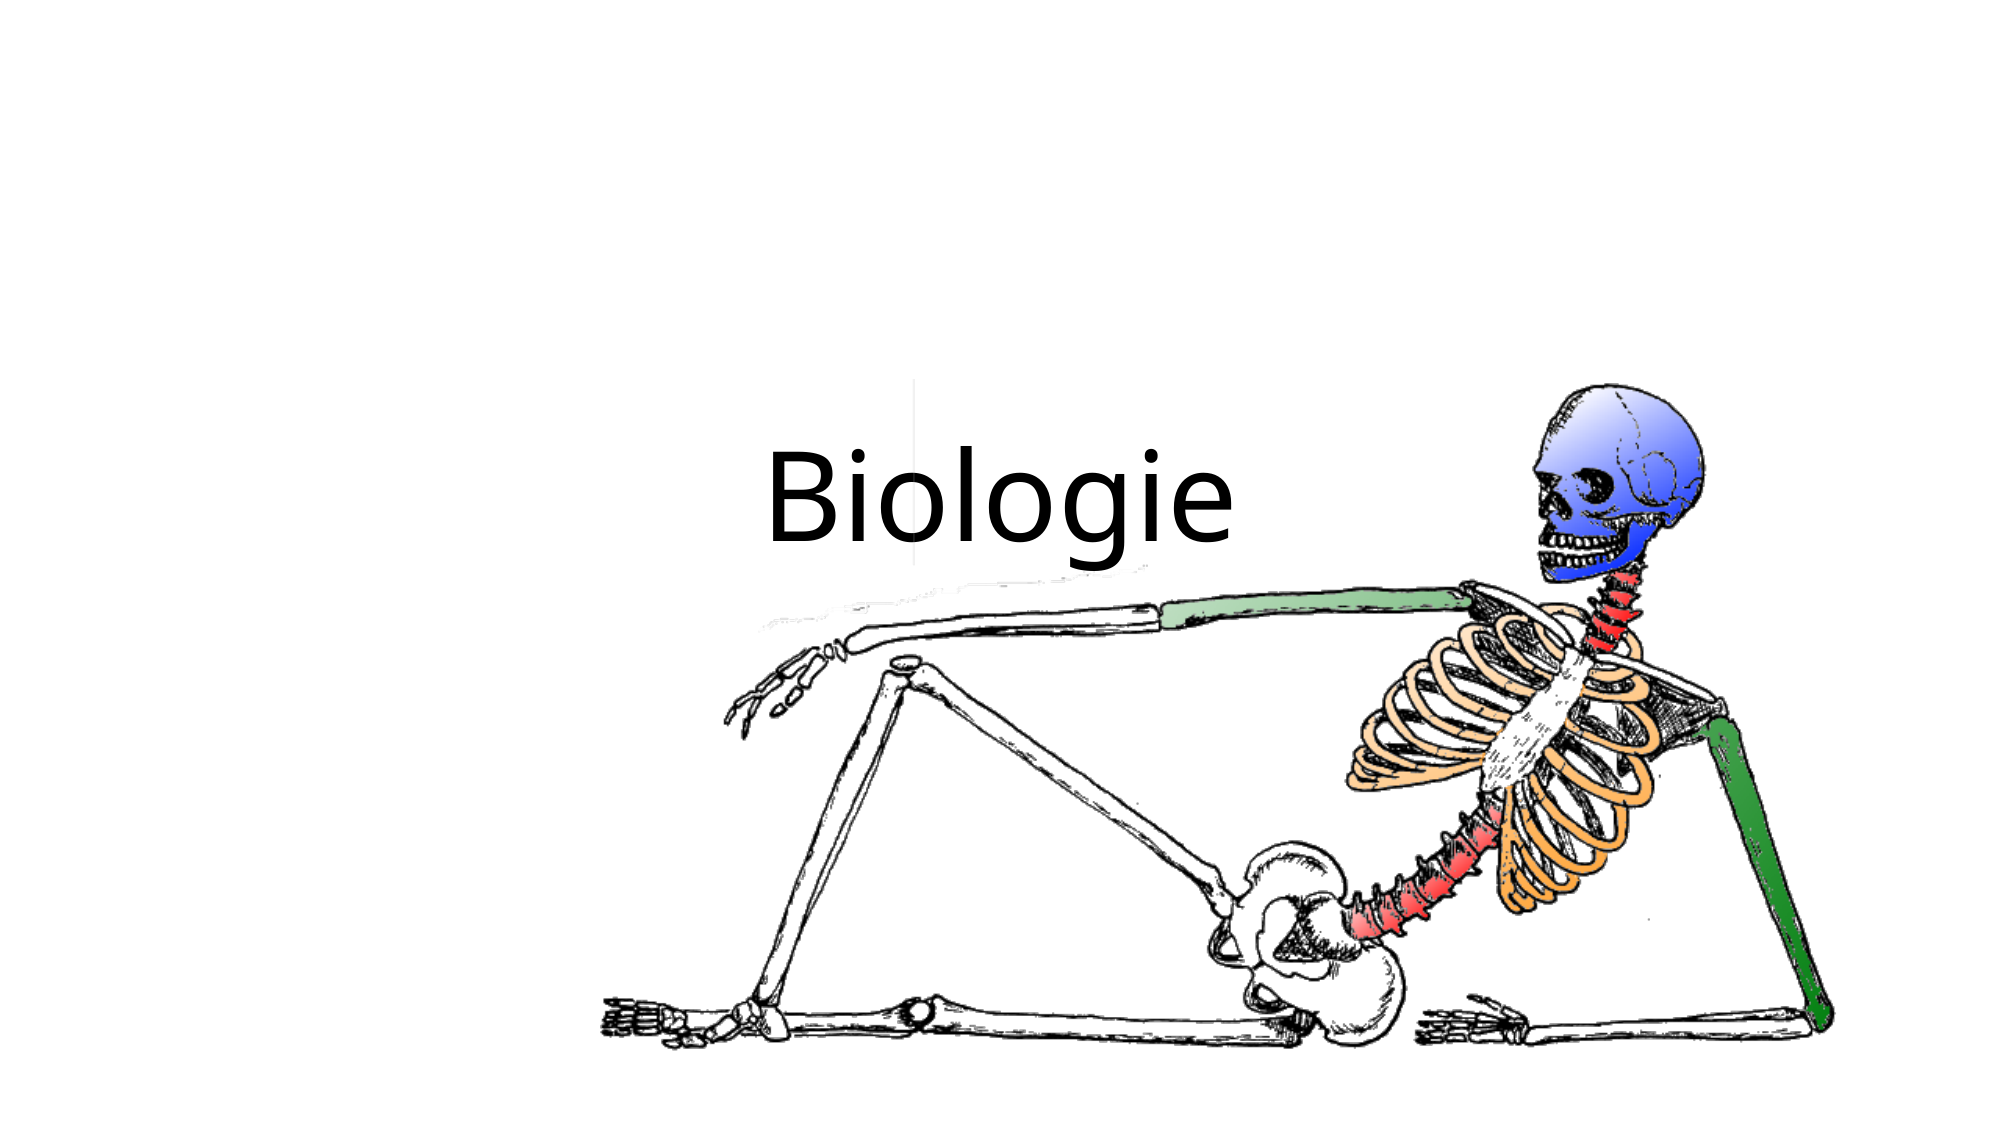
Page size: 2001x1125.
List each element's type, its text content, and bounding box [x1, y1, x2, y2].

picture [596, 379, 1847, 1052]
title Biologie [249, 184, 1750, 576]
